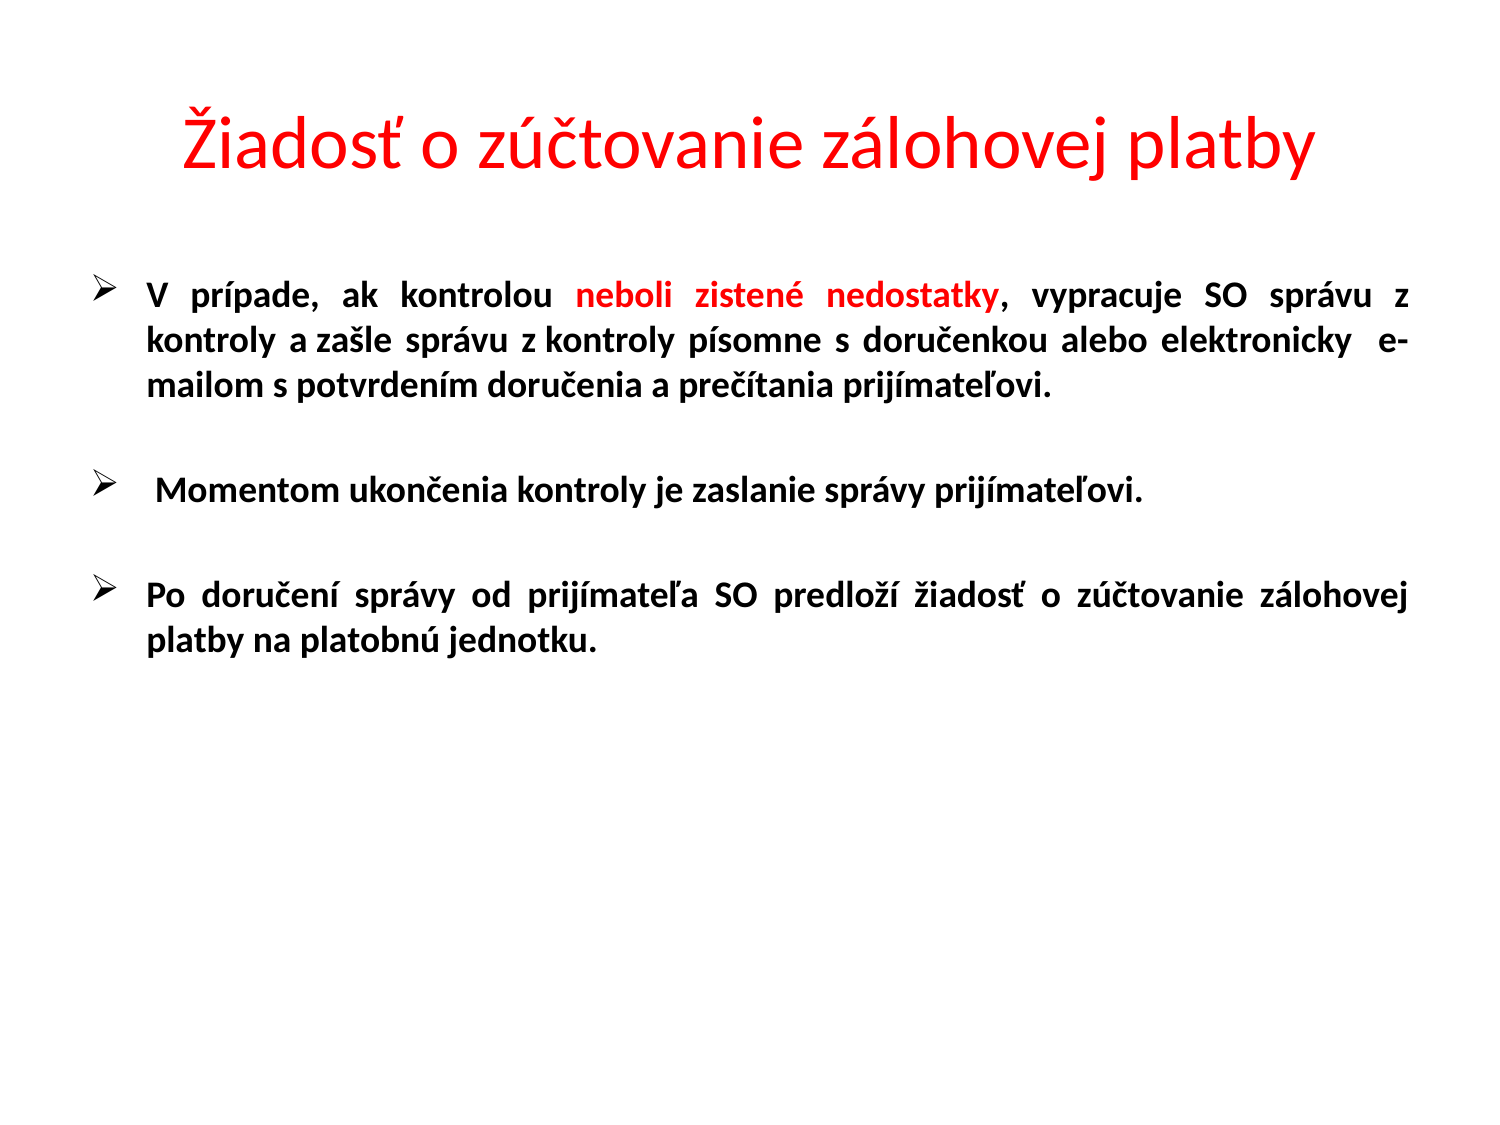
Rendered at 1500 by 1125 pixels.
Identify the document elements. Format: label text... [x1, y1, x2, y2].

list V prípade, ak kontrolou neboli zistené nedostatky, vypracuje SO správu z kontroly a zašle správu z kontroly písomne s doručenkou alebo elektronicky e-mailom s potvrdením doručenia a prečítania prijímateľovi. Momentom ukončenia kontroly je zaslanie správy prijímateľovi. Po doručení správy od prijímateľa SO predloží žiadosť o zúčtovanie zálohovej platby na platobnú jednotku. [74, 262, 1426, 1006]
title Žiadosť o zúčtovanie zálohovej platby [74, 44, 1426, 233]
